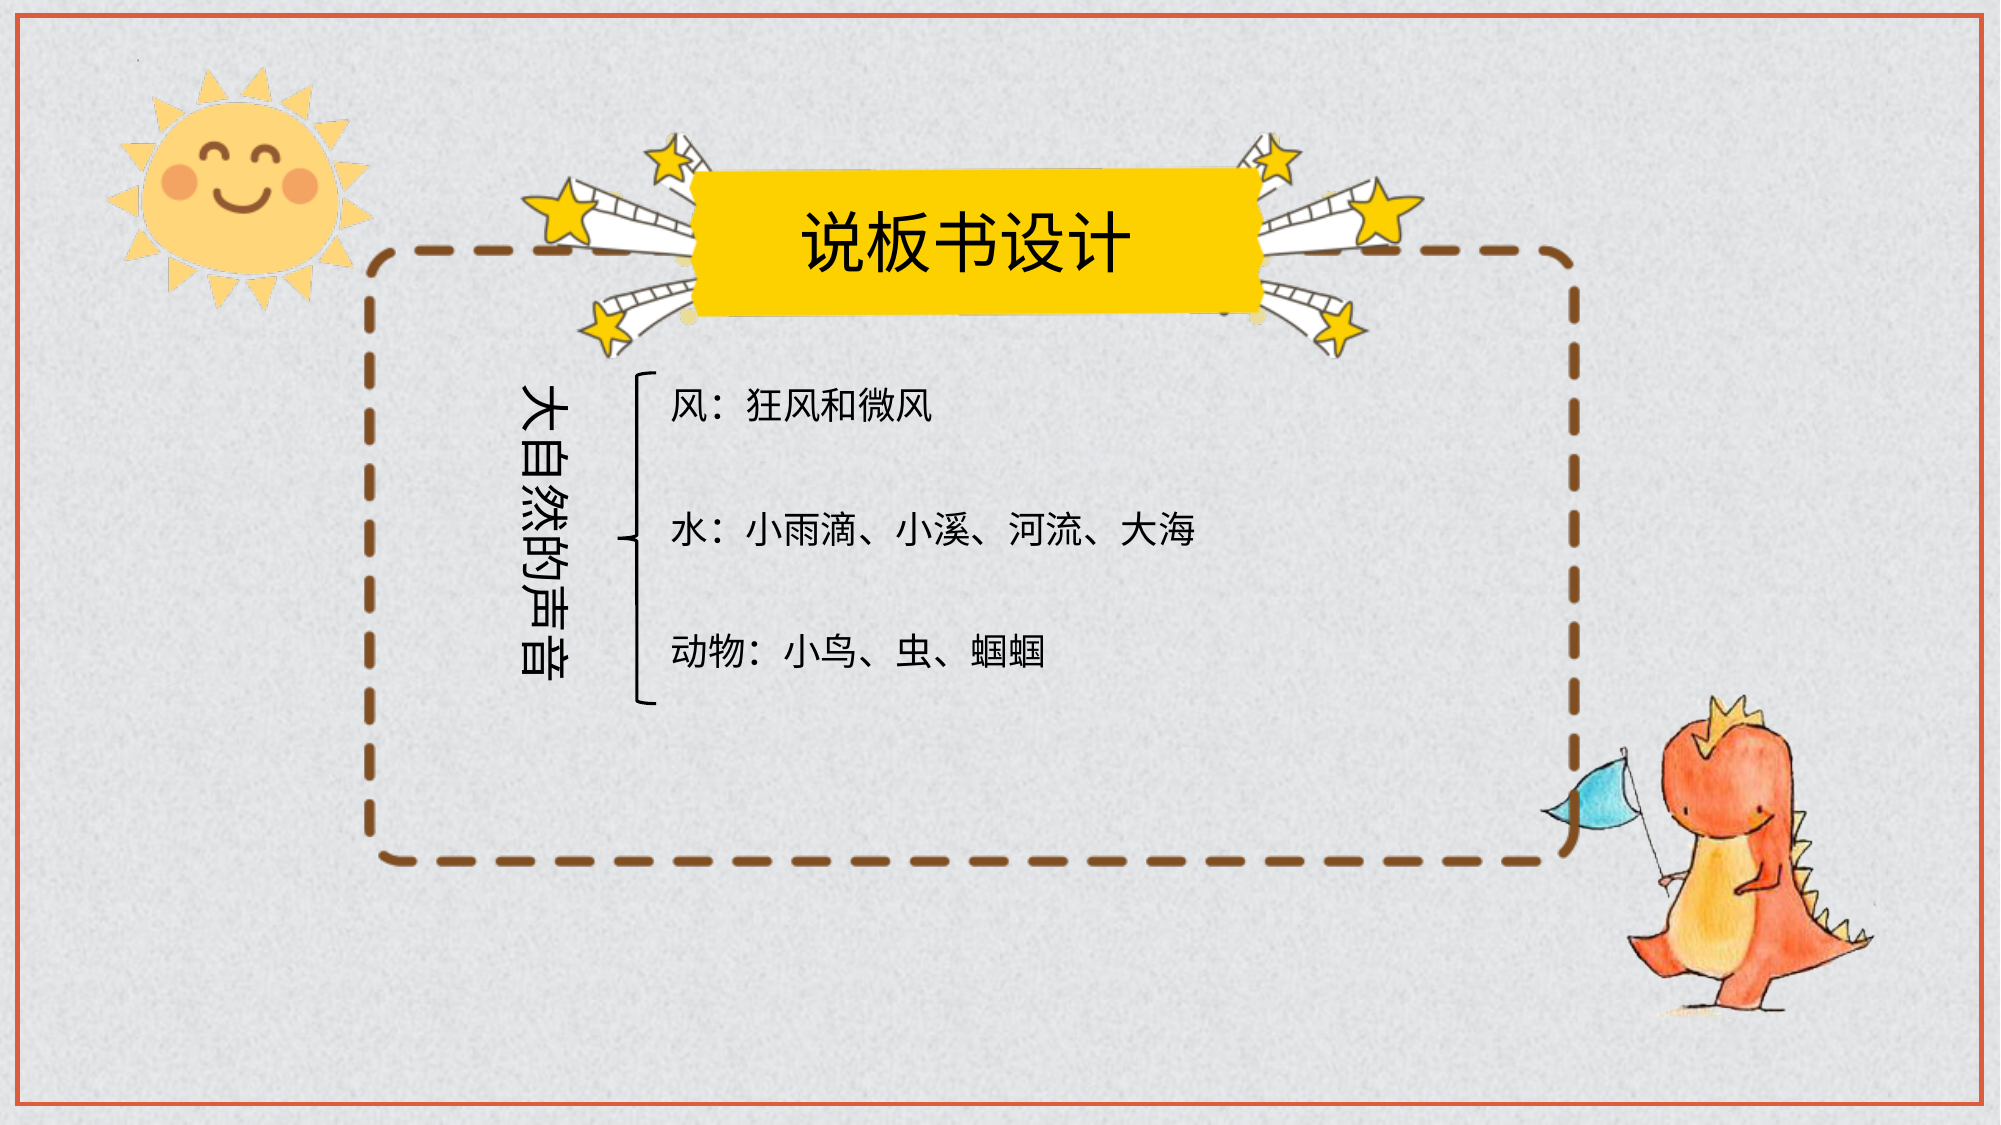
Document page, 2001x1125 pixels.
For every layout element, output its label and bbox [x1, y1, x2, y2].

text_box [16, 15, 1982, 1105]
picture [106, 66, 1907, 1040]
